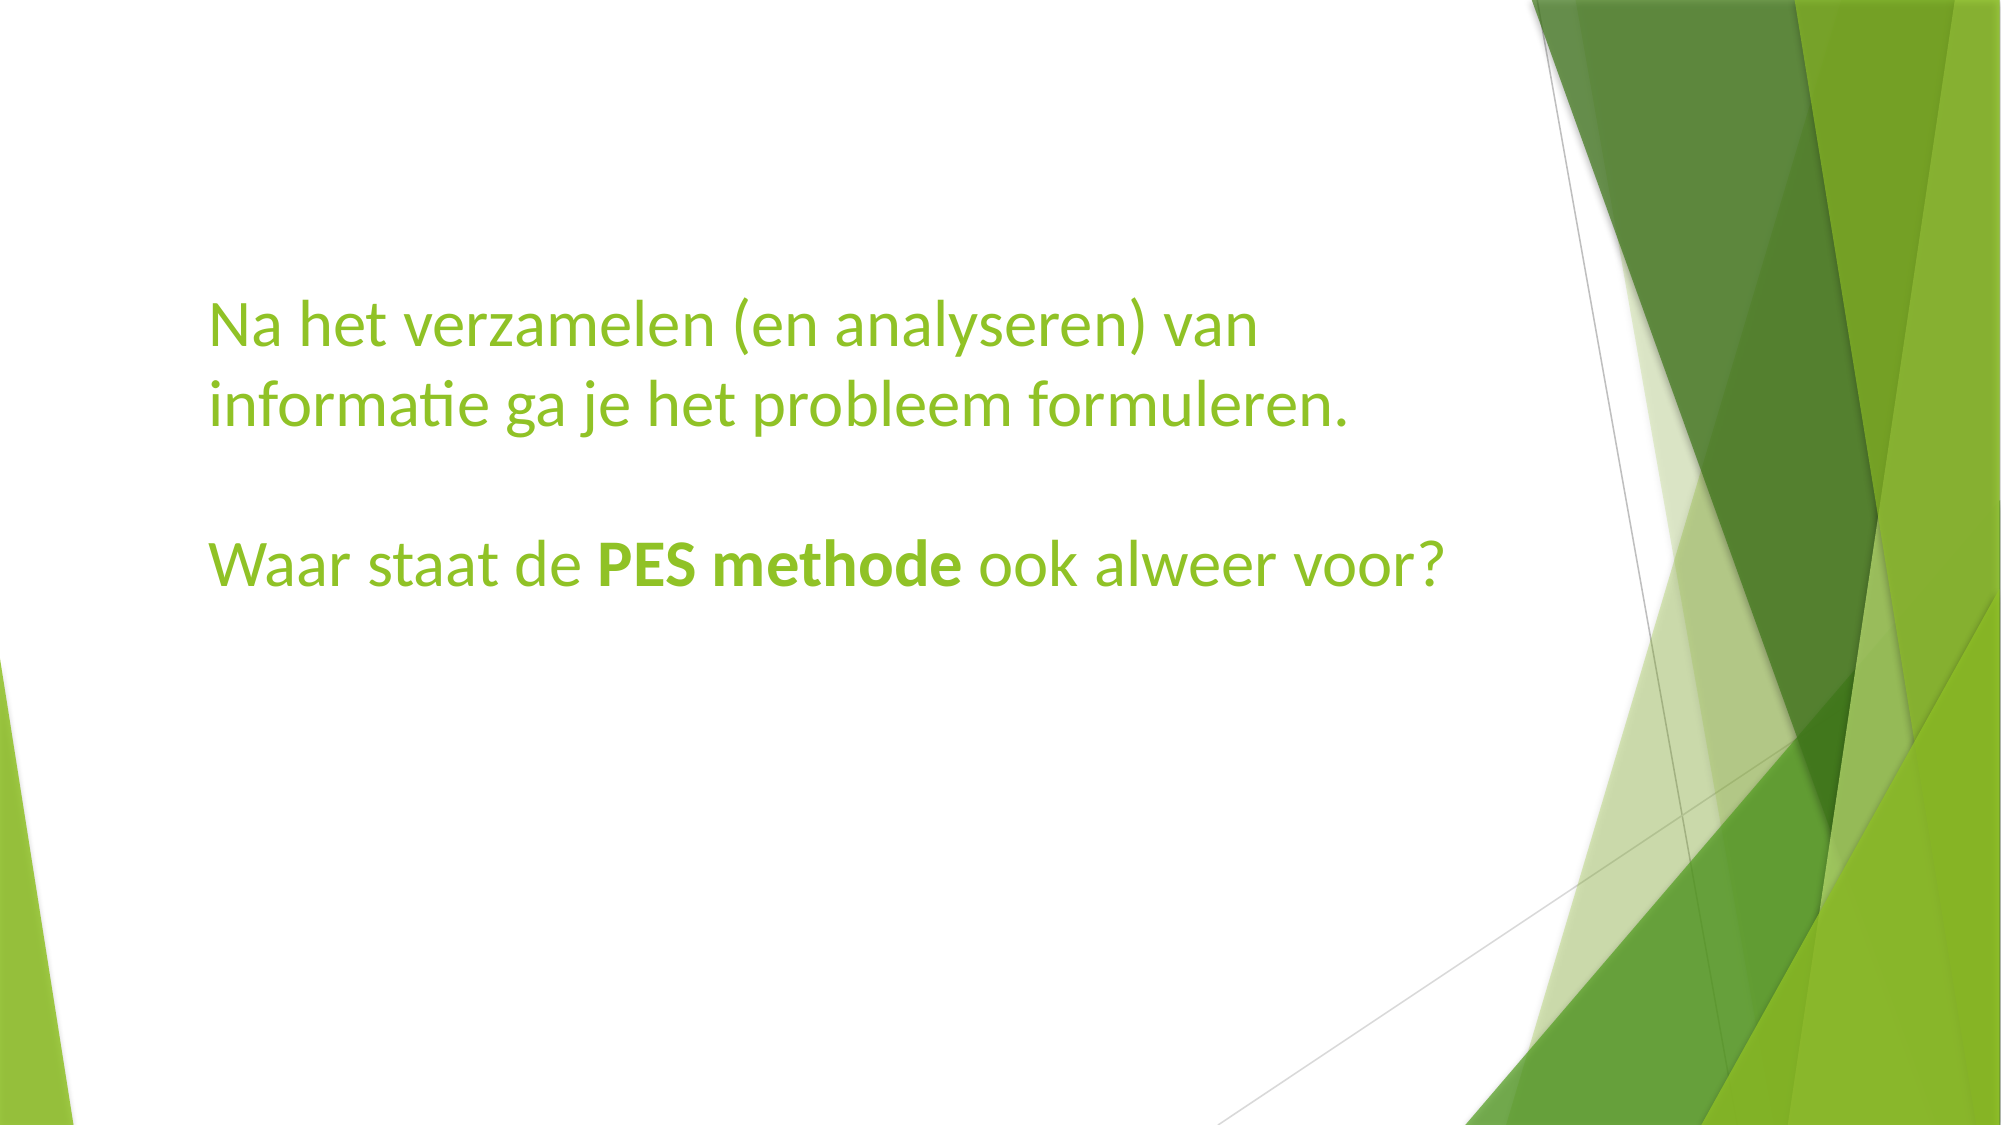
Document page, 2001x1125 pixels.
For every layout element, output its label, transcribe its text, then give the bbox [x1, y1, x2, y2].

text_box Na het verzamelen (en analyseren) van informatie ga je het probleem formuleren. Waar staat de PES methode ook alweer voor? [193, 272, 1522, 607]
title [173, 60, 1584, 277]
